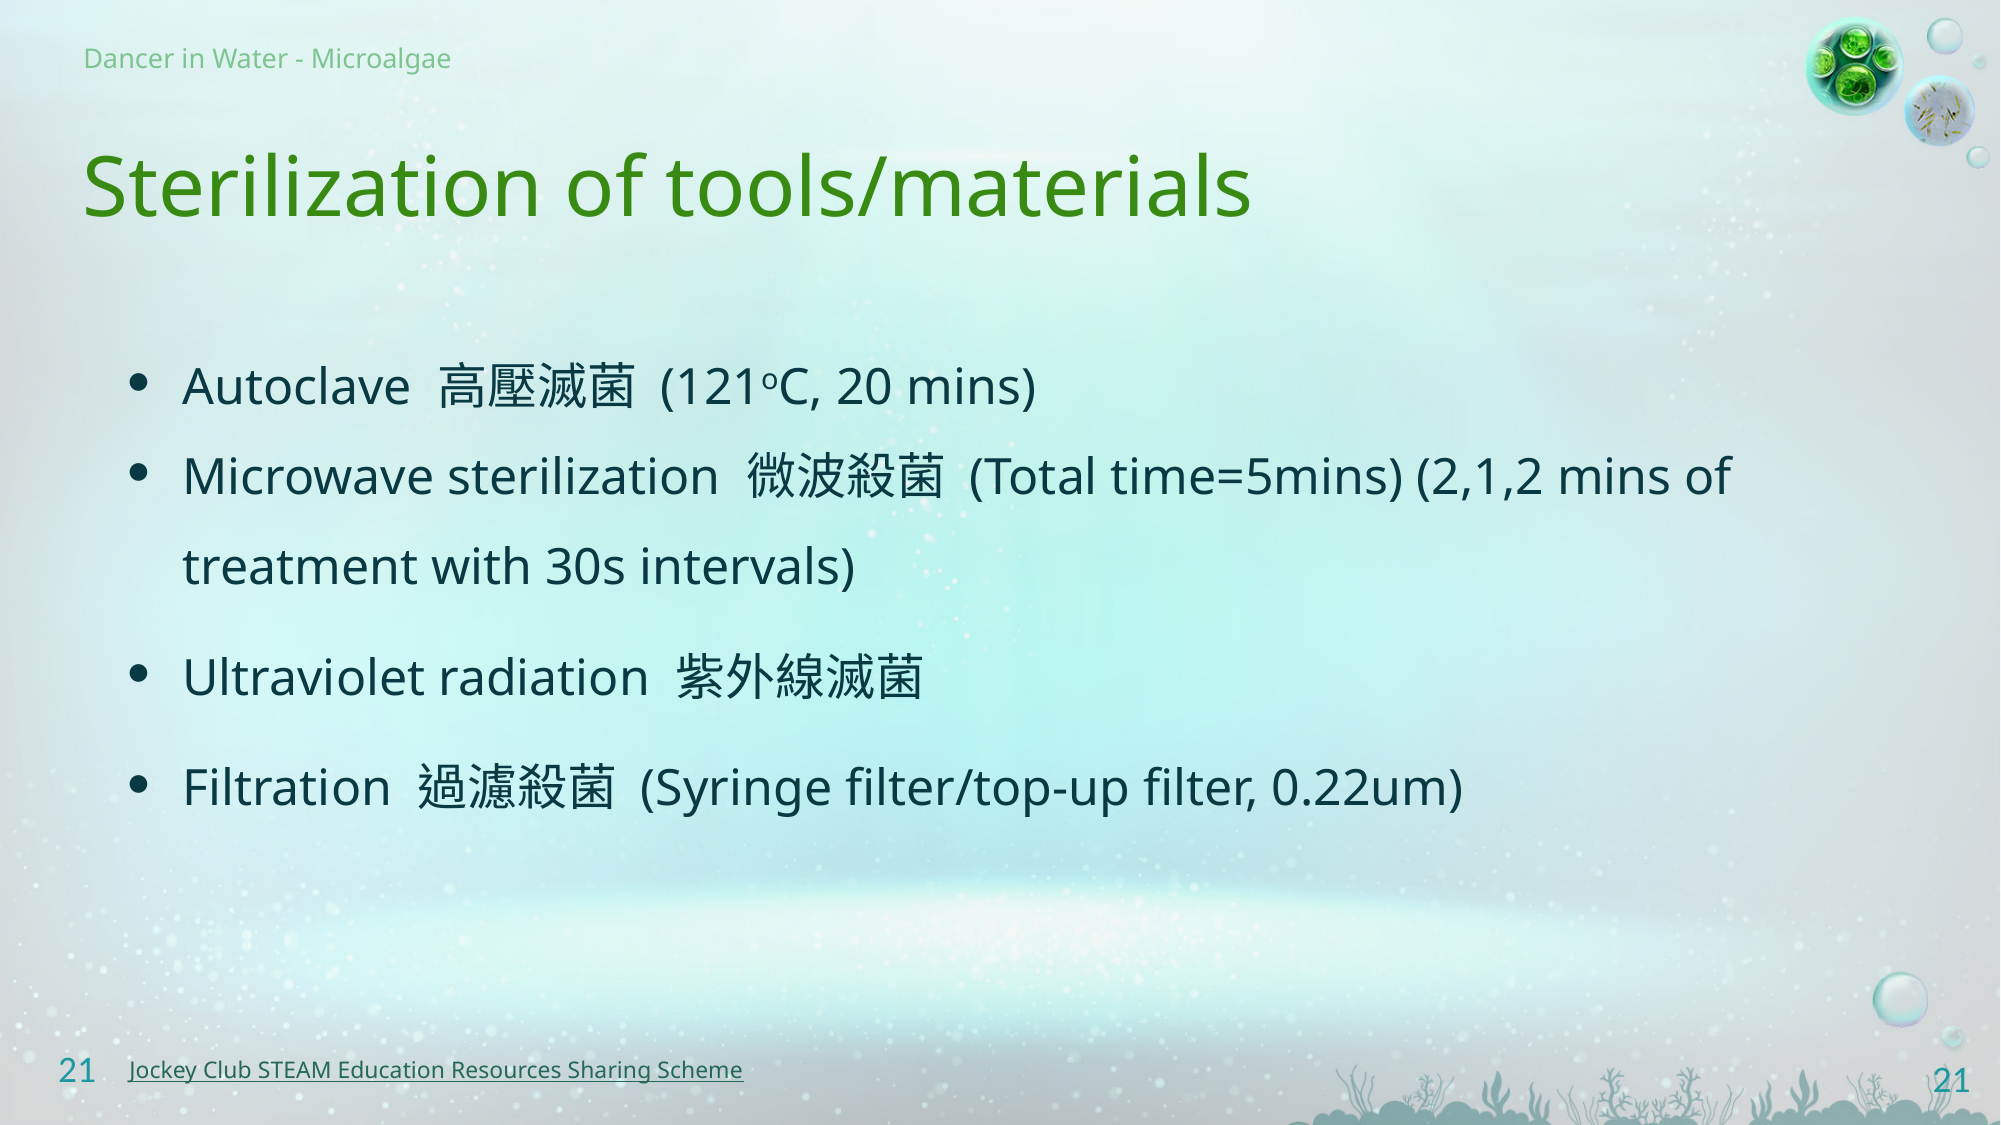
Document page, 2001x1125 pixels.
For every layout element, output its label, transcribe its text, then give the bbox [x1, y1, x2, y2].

text_box 21 [0, 1037, 111, 1098]
list Autoclave 高壓滅菌 (121oC, 20 mins) Microwave sterilization 微波殺菌 (Total time=5mins) (2,1,2 mins of treatment with 30s intervals) Ultraviolet radiation 紫外線滅菌 Filtration 過濾殺菌 (Syringe filter/top-up filter, 0.22um) [111, 316, 1815, 954]
slide_number 21 [1873, 1048, 1986, 1108]
picture [0, 0, 2001, 1125]
title Sterilization of tools/materials [67, 74, 1478, 292]
